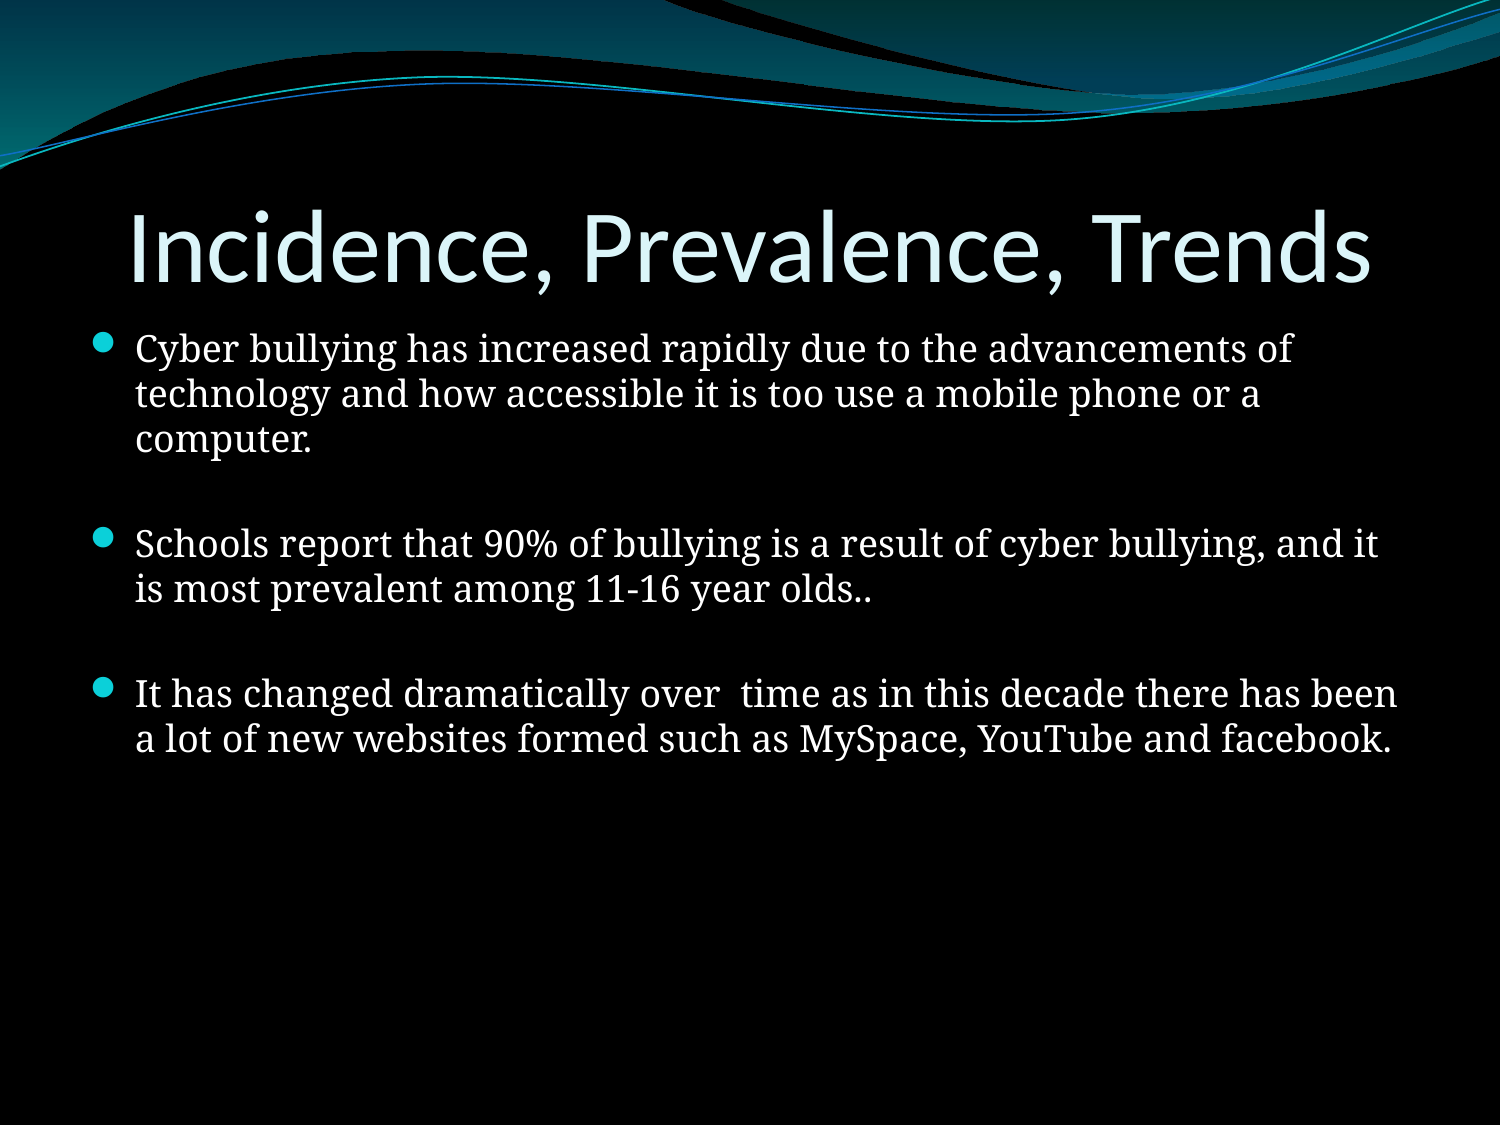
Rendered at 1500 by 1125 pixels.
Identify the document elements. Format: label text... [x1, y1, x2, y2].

title Incidence, Prevalence, Trends [75, 115, 1425, 303]
list Cyber bullying has increased rapidly due to the advancements of technology and how accessible it is too use a mobile phone or a computer. Schools report that 90% of bullying is a result of cyber bullying, and it is most prevalent among 11-16 year olds.. It has changed dramatically over time as in this decade there has been a lot of new websites formed such as MySpace, YouTube and facebook. [75, 317, 1425, 1038]
